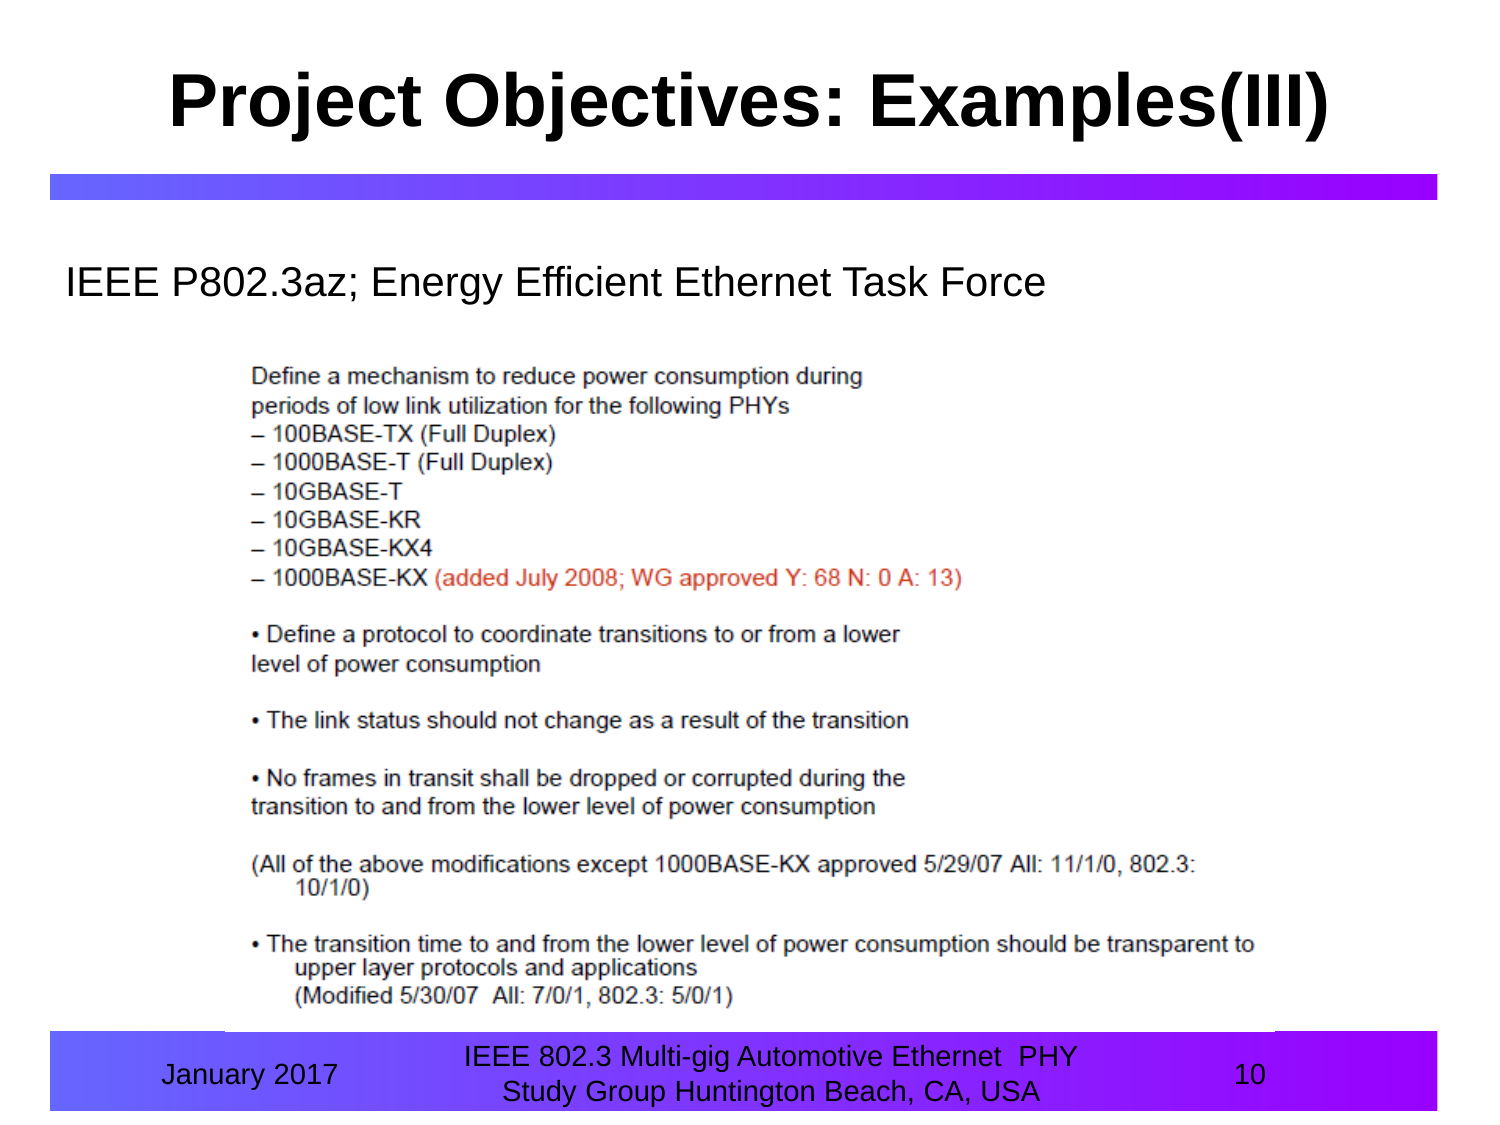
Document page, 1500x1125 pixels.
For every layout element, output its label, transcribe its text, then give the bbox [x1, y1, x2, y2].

slide_number 10 [1074, 1042, 1425, 1103]
picture [224, 353, 1276, 1033]
footer IEEE 802.3 Multi-gig Automotive Ethernet PHY Study Group Huntington Beach, CA, USA [416, 1042, 1074, 1103]
title Project Objectives: Examples(III) [75, 25, 1425, 168]
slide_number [75, 1042, 416, 1103]
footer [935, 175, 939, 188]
list IEEE P802.3az; Energy Efficient Ethernet Task Force [50, 188, 1437, 969]
